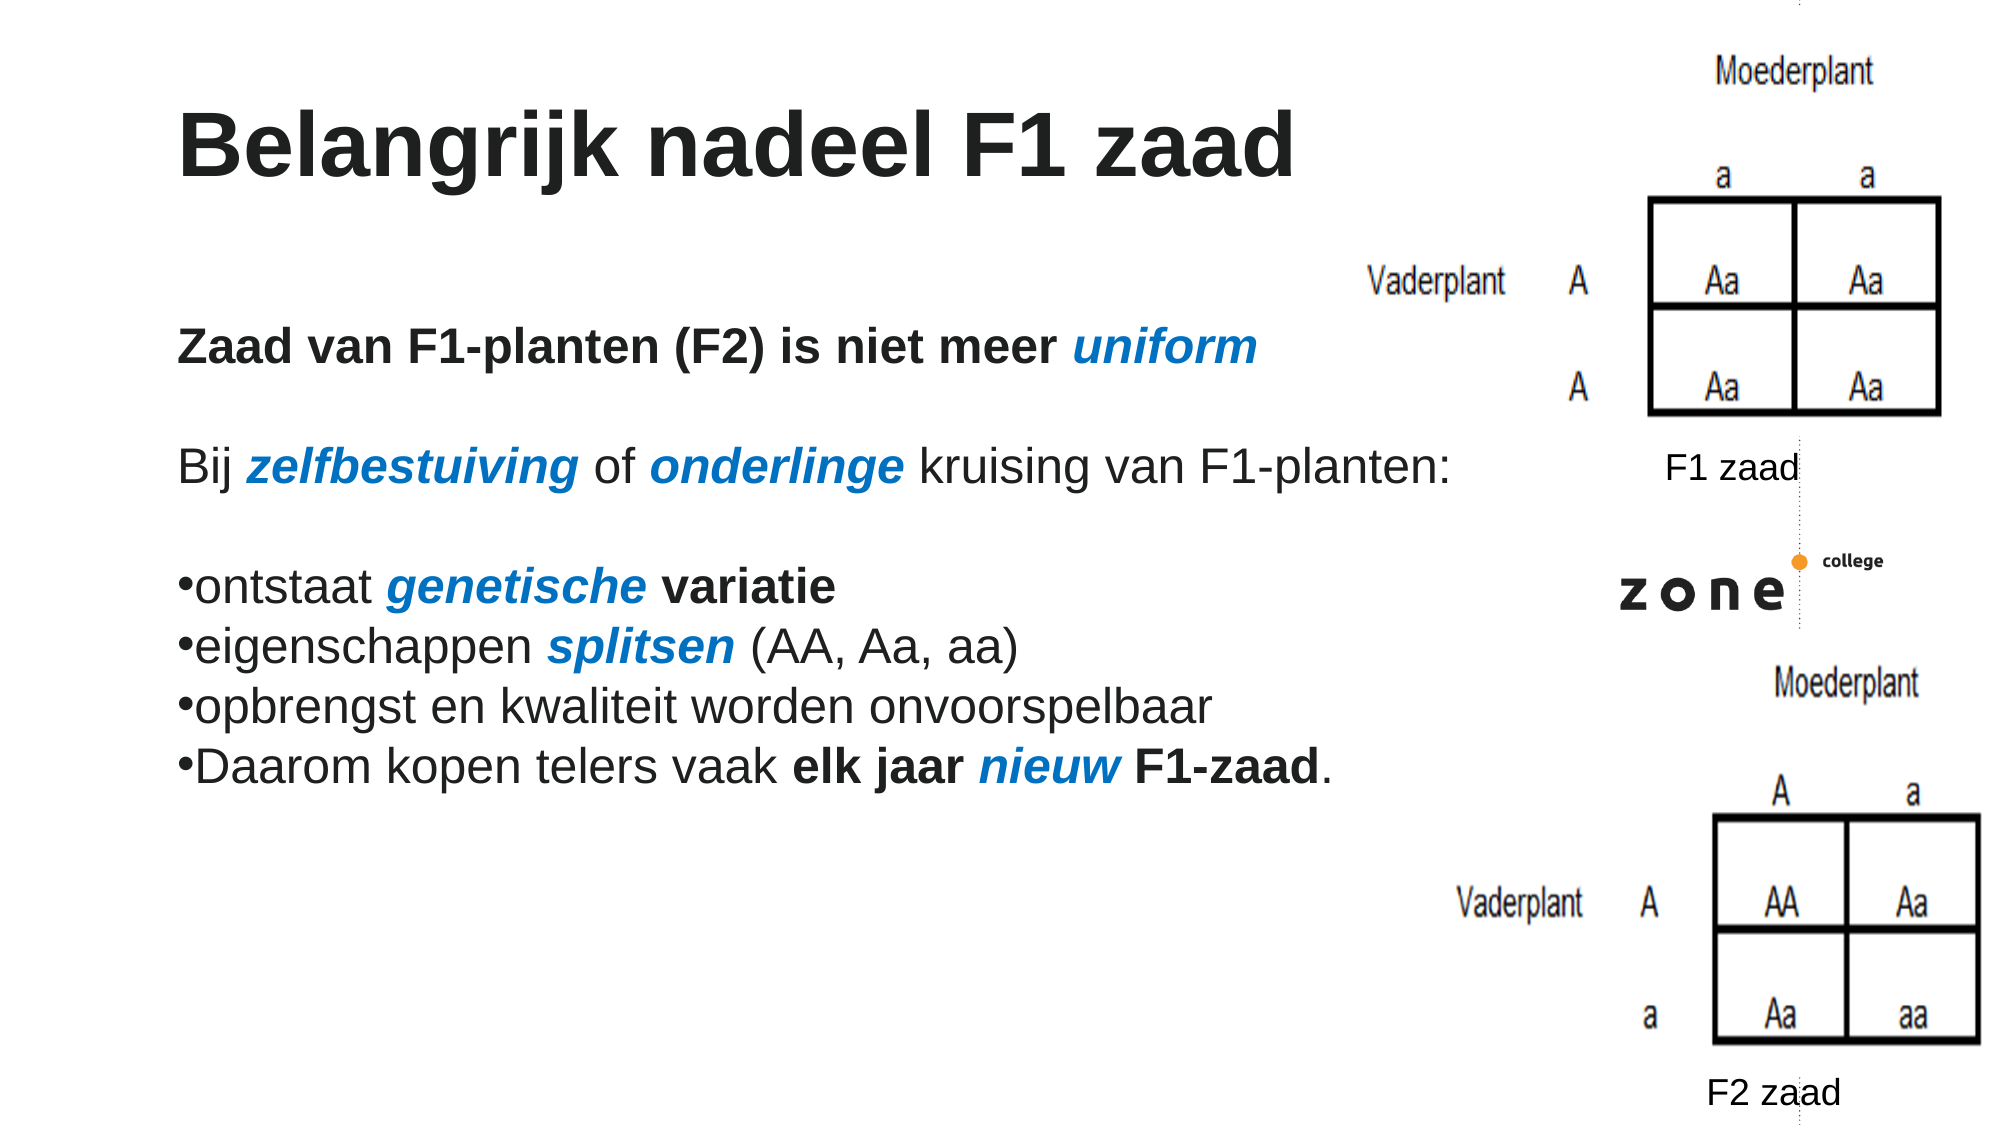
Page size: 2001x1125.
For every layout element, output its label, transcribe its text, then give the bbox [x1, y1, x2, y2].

title Belangrijk nadeel F1 zaad [177, 97, 1326, 261]
picture [1326, 0, 2001, 1125]
text_box F1 zaad [1649, 435, 1971, 496]
list Zaad van F1-planten (F2) is niet meer uniform Bij zelfbestuiving of onderlinge kruising van F1-planten: ontstaat genetische variatie eigenschappen splitsen (AA, Aa, aa) opbrengst en kwaliteit worden onvoorspelbaar Daarom kopen telers vaak elk jaar nieuw F1-zaad. [177, 313, 1471, 1091]
text_box F2 zaad [1691, 1075, 1947, 1121]
